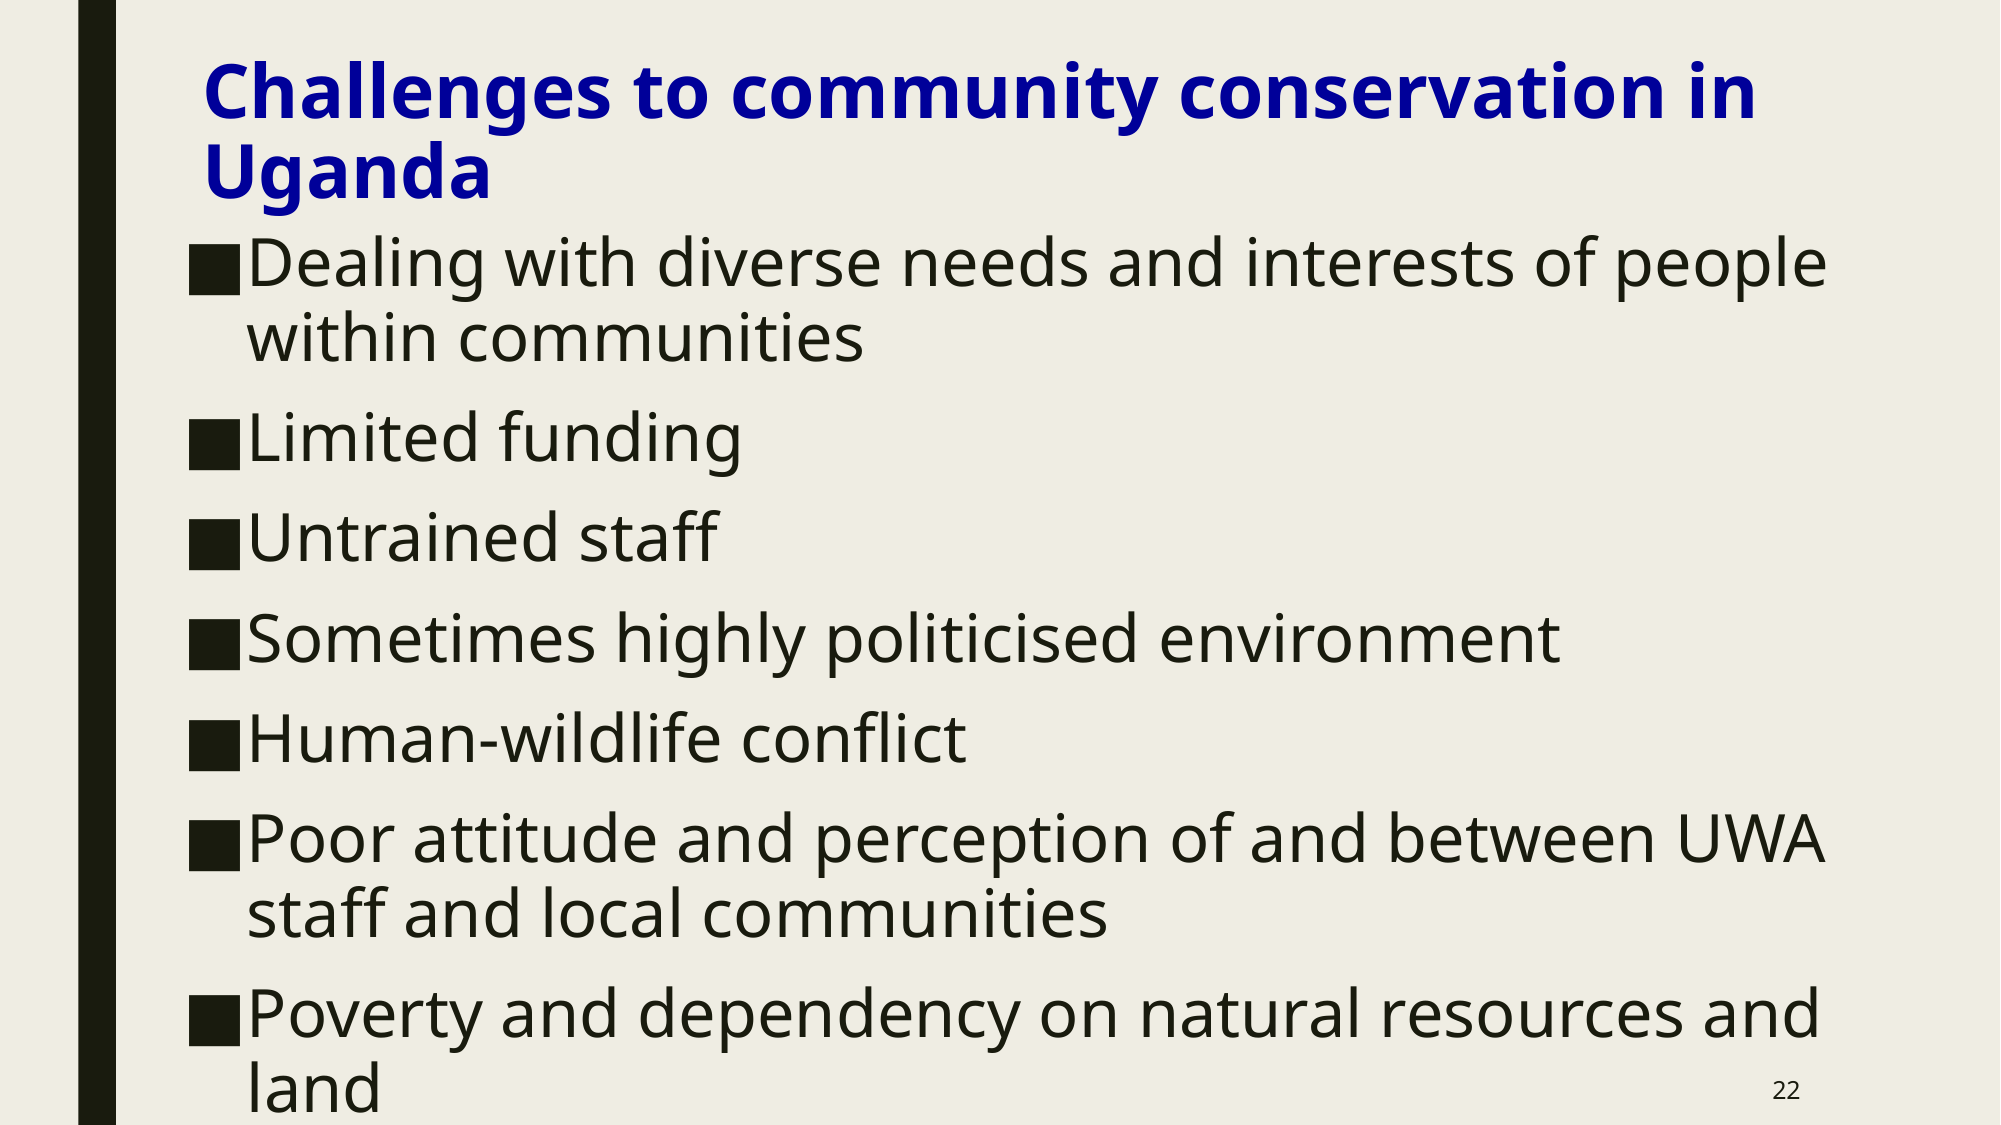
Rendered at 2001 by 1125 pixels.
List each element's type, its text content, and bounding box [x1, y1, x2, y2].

text_box Dealing with diverse needs and interests of people within communities Limited funding Untrained staff Sometimes highly politicised environment Human-wildlife conflict Poor attitude and perception of and between UWA staff and local communities Poverty and dependency on natural resources and land [169, 219, 1959, 1059]
text_box Challenges to community conservation in Uganda [187, 46, 1978, 219]
slide_number 22 [1553, 1059, 1816, 1125]
